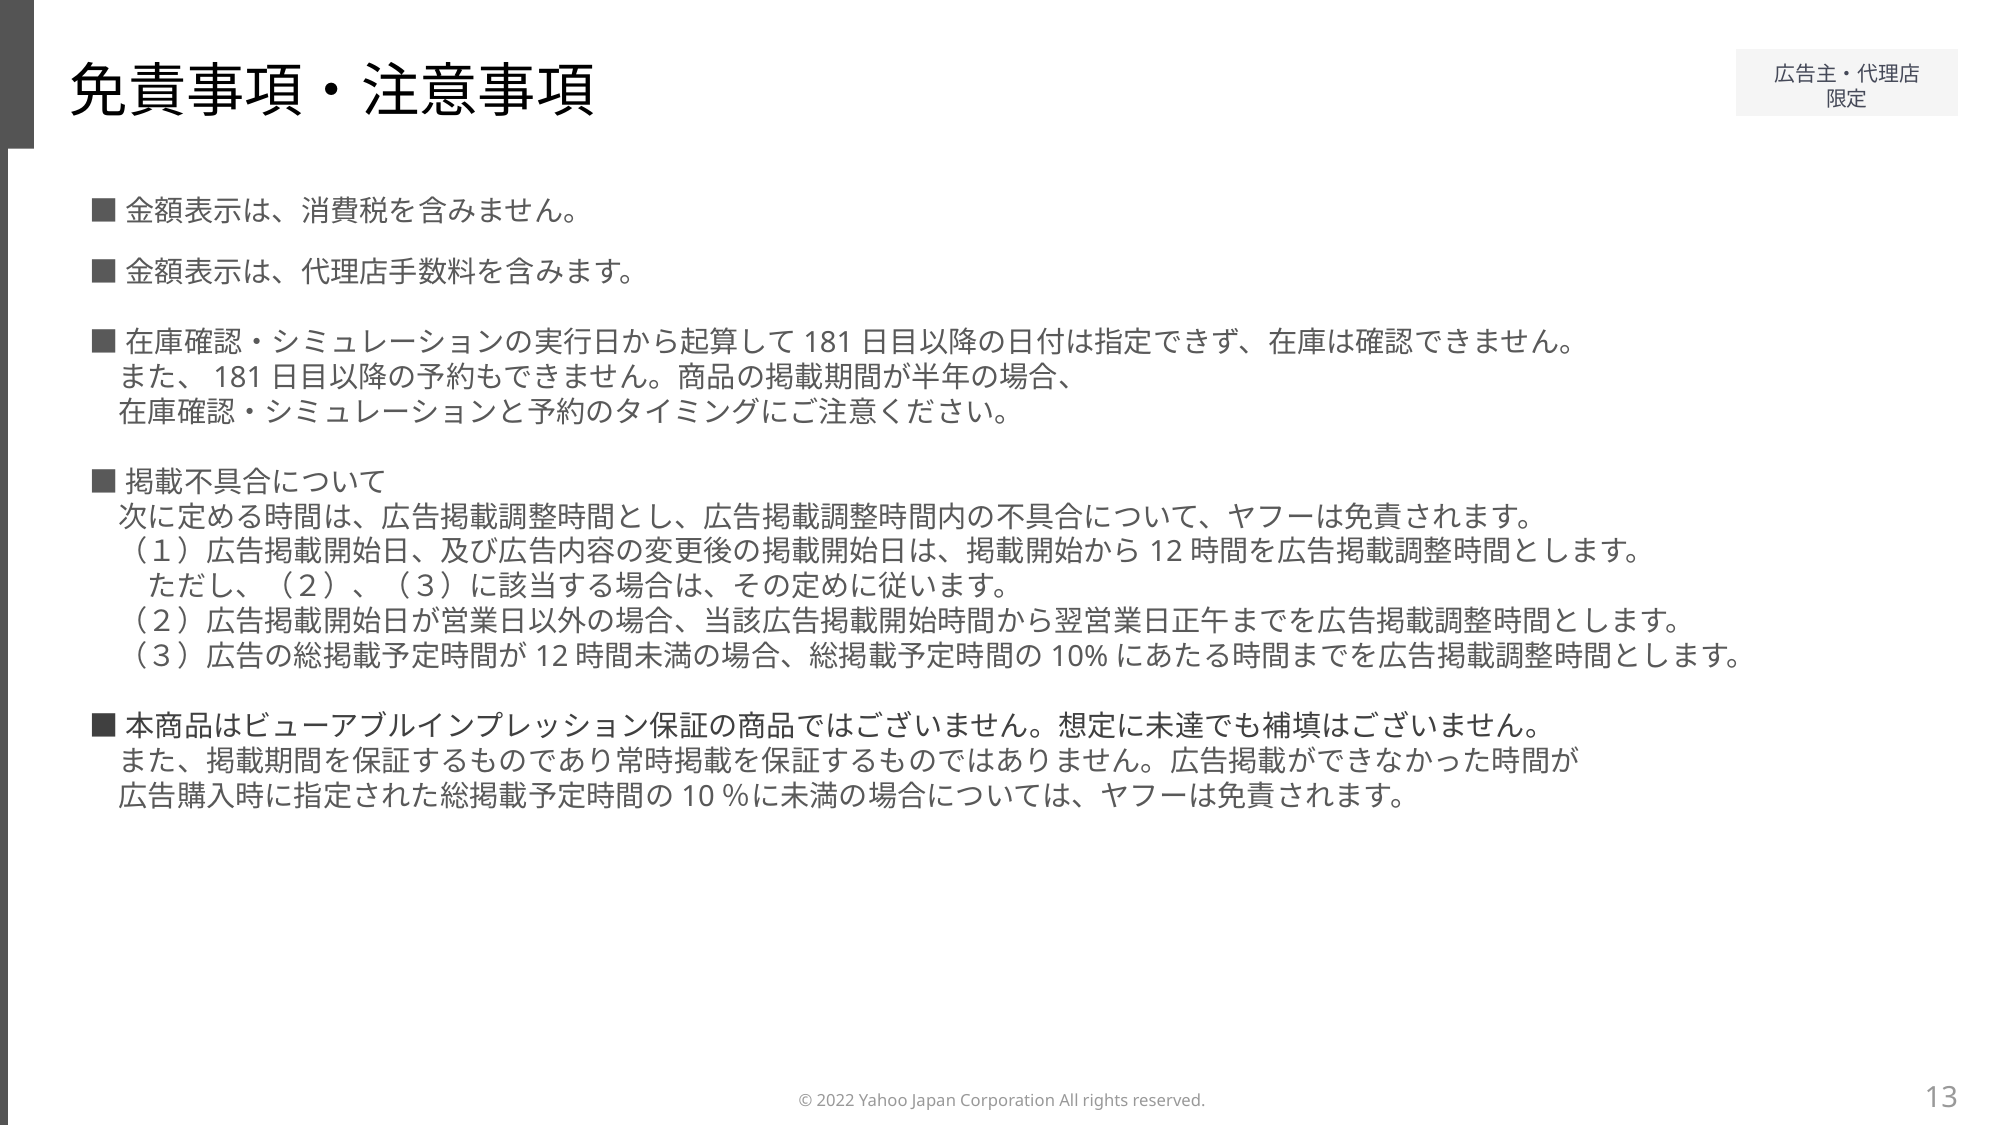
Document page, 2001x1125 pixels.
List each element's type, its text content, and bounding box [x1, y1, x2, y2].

text_box ■金額表示は、消費税を含みません。 ■金額表示は、代理店手数料を含みます。 ■在庫確認・シミュレーションの実行日から起算して181日目以降の日付は指定できず、在庫は確認できません。 また、181日目以降の予約もできません。商品の掲載期間が半年の場合、 在庫確認・シミュレーションと予約のタイミングにご注意ください。 ■掲載不具合について 次に定める時間は、広告掲載調整時間とし、広告掲載調整時間内の不具合について、ヤフーは免責されます。 （１）広告掲載開始日、及び広告内容の変更後の掲載開始日は、掲載開始から12時間を広告掲載調整時間とします。 ただし、（２）、（３）に該当する場合は、その定めに従います。 （２）広告掲載開始日が営業日以外の場合、当該広告掲載開始時間から翌営業日正午までを広告掲載調整時間とします。 （３）広告の総掲載予定時間が12時間未満の場合、総掲載予定時間の10%にあたる時間までを広告掲載調整時間とします。 ■本商品はビューアブルインプレッション保証の商品ではございません。想定に未達でも補填はございません。 また、掲載期間を保証するものであり常時掲載を保証するものではありません。広告掲載ができなかった時間が 広告購入時に指定された総掲載予定時間の10％に未満の場合については、ヤフーは免責されます。 [74, 184, 1973, 820]
list 免責事項・注意事項 [54, 21, 1656, 155]
slide_number 13 [1803, 1070, 1973, 1125]
